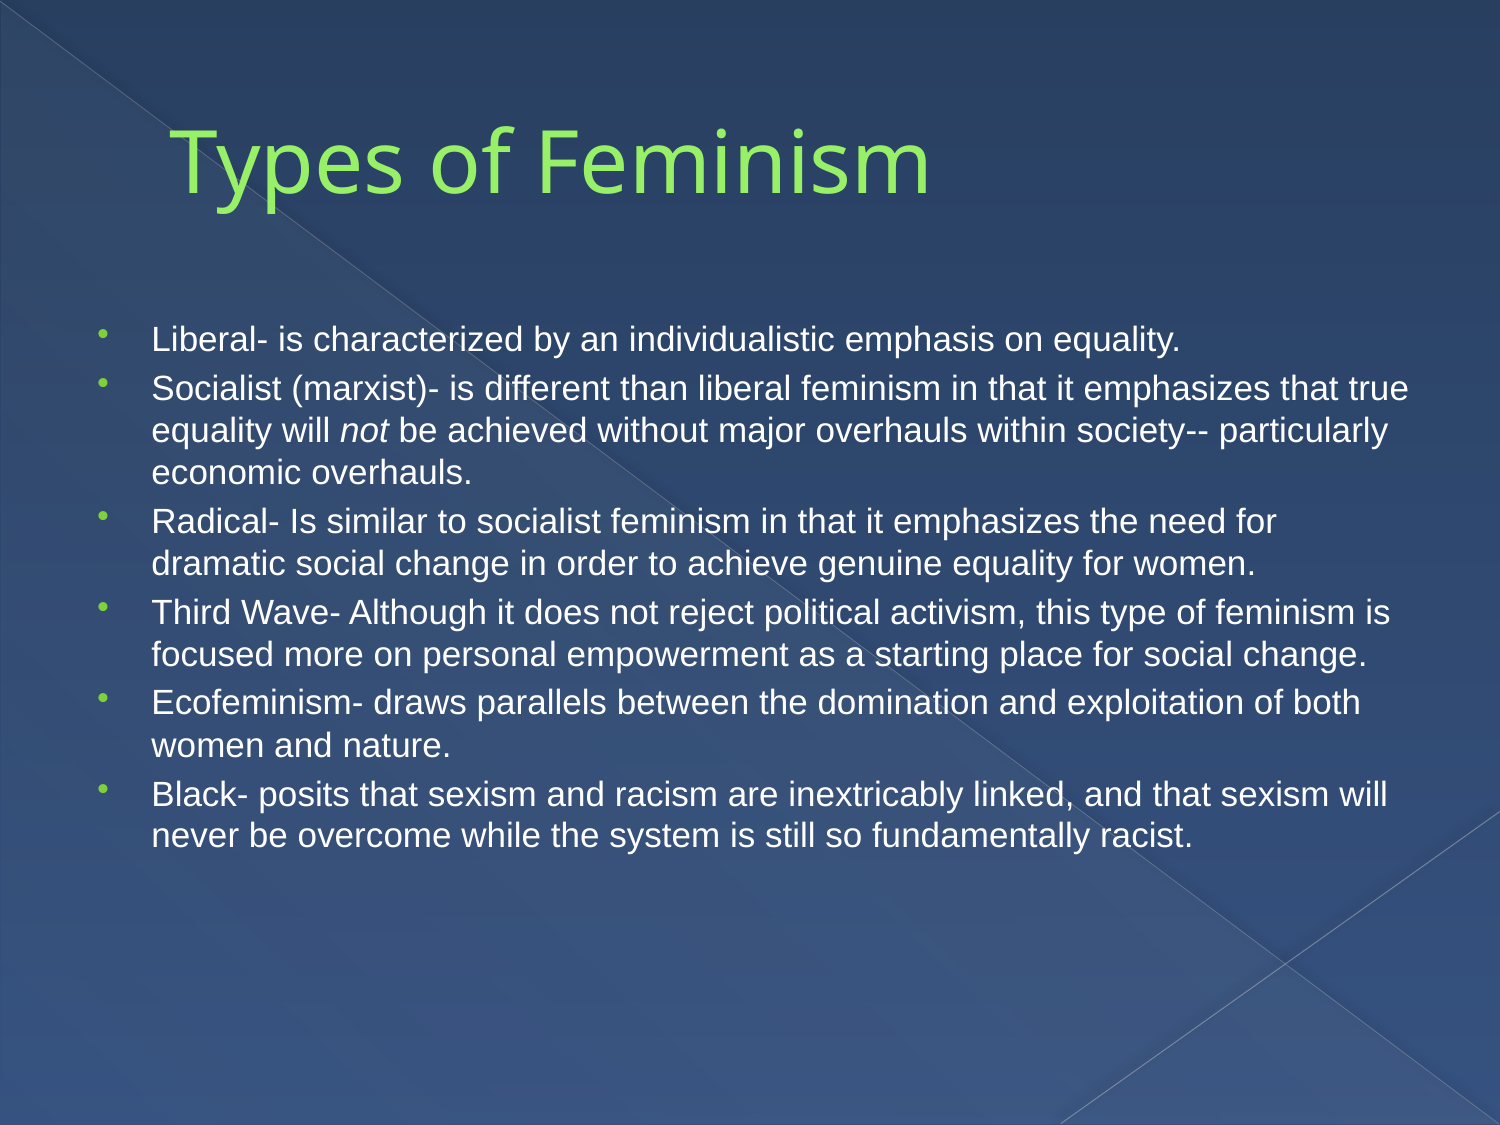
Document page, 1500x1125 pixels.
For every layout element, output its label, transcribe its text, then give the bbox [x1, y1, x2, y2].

list Liberal- is characterized by an individualistic emphasis on equality. Socialist (marxist)- is different than liberal feminism in that it emphasizes that true equality will not be achieved without major overhauls within society-- particularly economic overhauls. Radical- Is similar to socialist feminism in that it emphasizes the need for dramatic social change in order to achieve genuine equality for women. Third Wave- Although it does not reject political activism, this type of feminism is focused more on personal empowerment as a starting place for social change. Ecofeminism- draws parallels between the domination and exploitation of both women and nature. Black- posits that sexism and racism are inextricably linked, and that sexism will never be overcome while the system is still so fundamentally racist. [75, 308, 1425, 1059]
title Types of Feminism [75, 43, 1425, 274]
